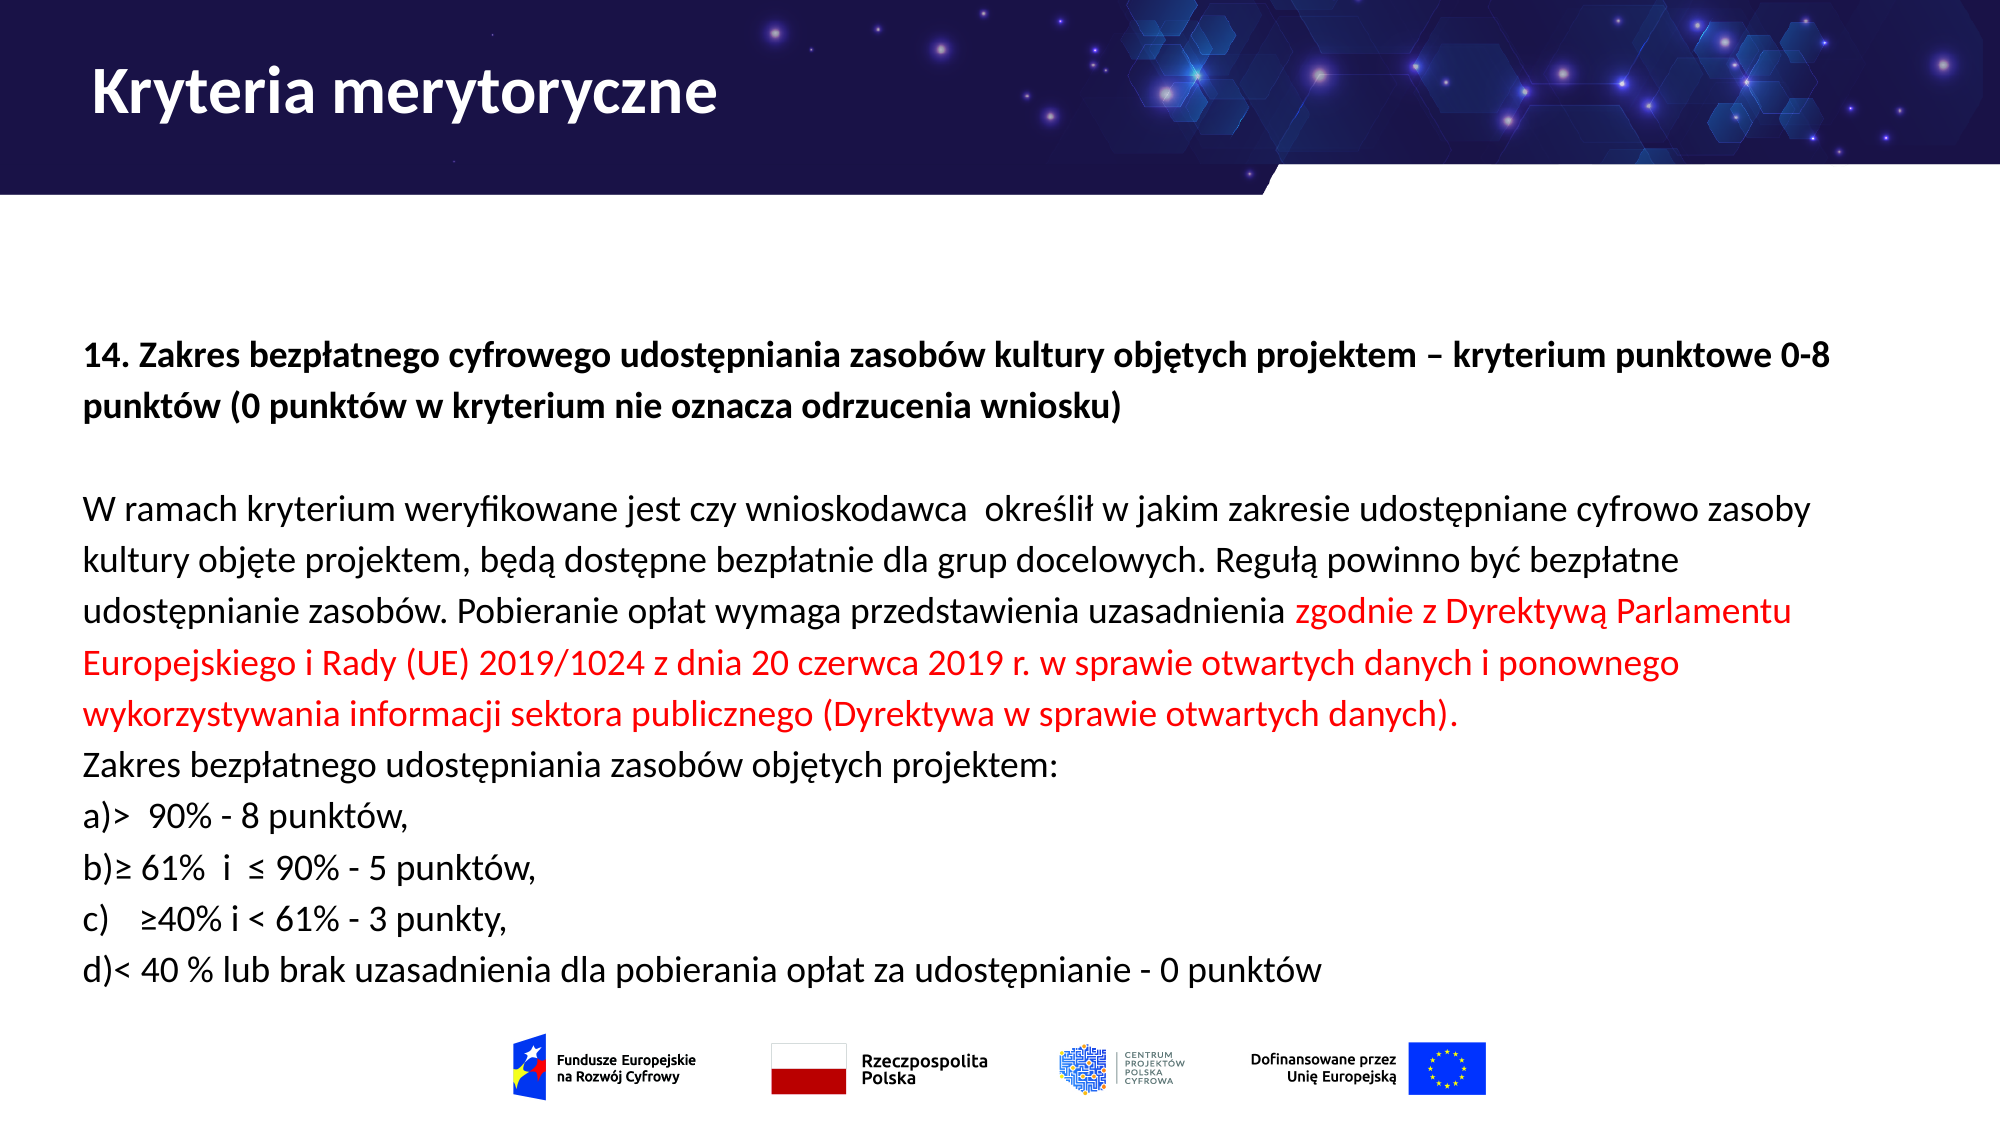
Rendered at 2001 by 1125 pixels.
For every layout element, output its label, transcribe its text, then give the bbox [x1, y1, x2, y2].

title Kryteria merytoryczne [77, 46, 1863, 136]
list 14. Zakres bezpłatnego cyfrowego udostępniania zasobów kultury objętych projektem – kryterium punktowe 0-8 punktów (0 punktów w kryterium nie oznacza odrzucenia wniosku) W ramach kryterium weryfikowane jest czy wnioskodawca określił w jakim zakresie udostępniane cyfrowo zasoby kultury objęte projektem, będą dostępne bezpłatnie dla grup docelowych. Regułą powinno być bezpłatne udostępnianie zasobów. Pobieranie opłat wymaga przedstawienia uzasadnienia zgodnie z Dyrektywą Parlamentu Europejskiego i Rady (UE) 2019/1024 z dnia 20 czerwca 2019 r. w sprawie otwartych danych i ponownego wykorzystywania informacji sektora publicznego (Dyrektywa w sprawie otwartych danych). Zakres bezpłatnego udostępniania zasobów objętych projektem: a)> 90% - 8 punktów, b)≥ 61% i ≤ 90% - 5 punktów, ≥40% i < 61% - 3 punkty, d)< 40 % lub brak uzasadnienia dla pobierania opłat za udostępnianie - 0 punktów [67, 220, 1853, 1007]
picture [491, 1011, 1509, 1122]
picture [0, 0, 2000, 195]
